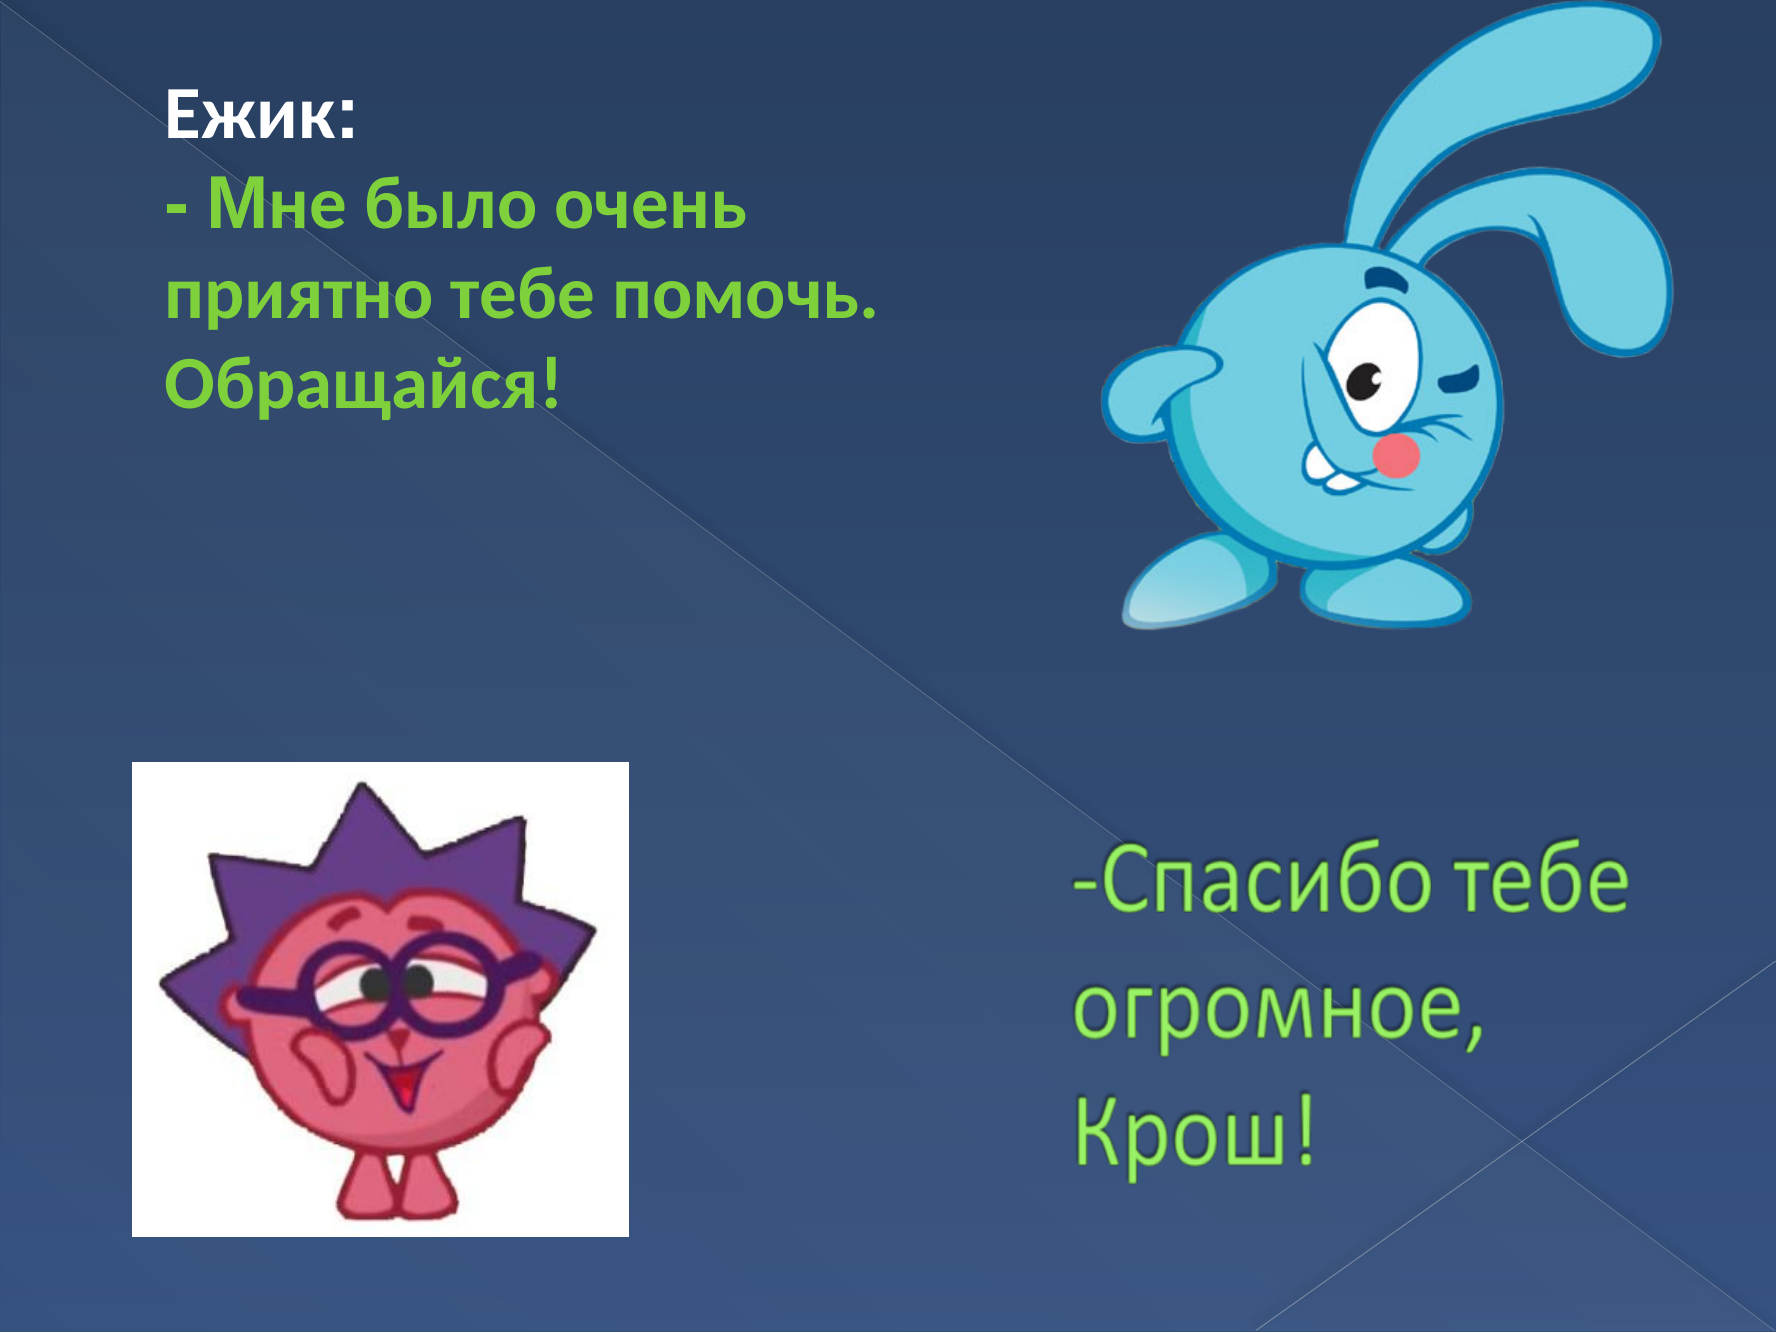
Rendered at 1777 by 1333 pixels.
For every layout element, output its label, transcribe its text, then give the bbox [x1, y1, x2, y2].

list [131, 762, 629, 1237]
picture [1100, 0, 1676, 631]
picture [958, 748, 1713, 1257]
text_box Ежик: - Мне было очень приятно тебе помочь. Обращайся! [149, 56, 1029, 432]
